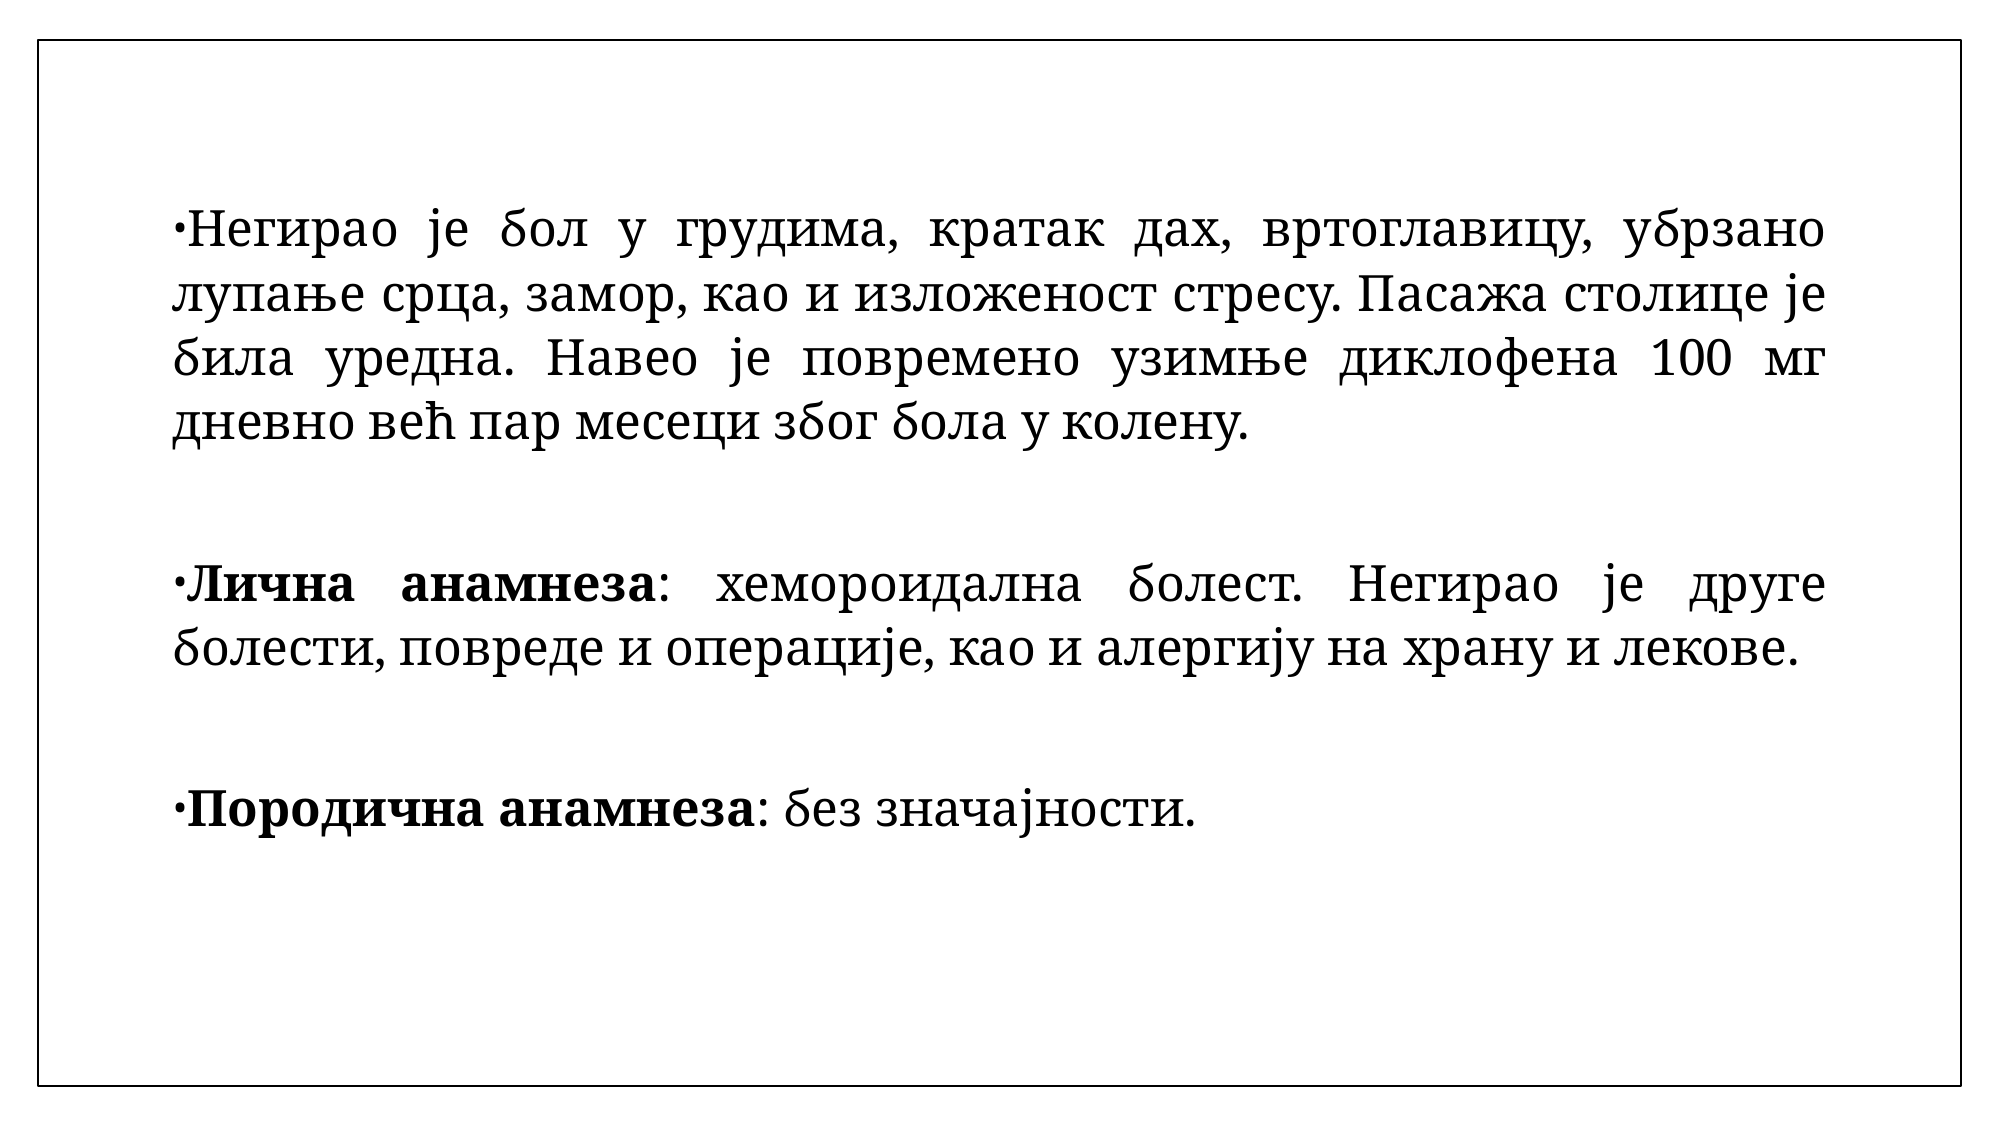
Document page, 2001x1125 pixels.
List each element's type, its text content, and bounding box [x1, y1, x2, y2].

list Негирао је бол у грудима, кратак дах, вртоглавицу, убрзано лупање срца, замор, као и изложеност стресу. Пасажа столице је била уредна. Навео је повремено узимње диклофена 100 мг дневно већ пар месеци због бола у колену. Лична анамнеза: хемороидална болест. Негирао је друге болести, повреде и операције, као и алергију на храну и лекове. Породична анaмнеза: без значајности. [157, 185, 1843, 848]
